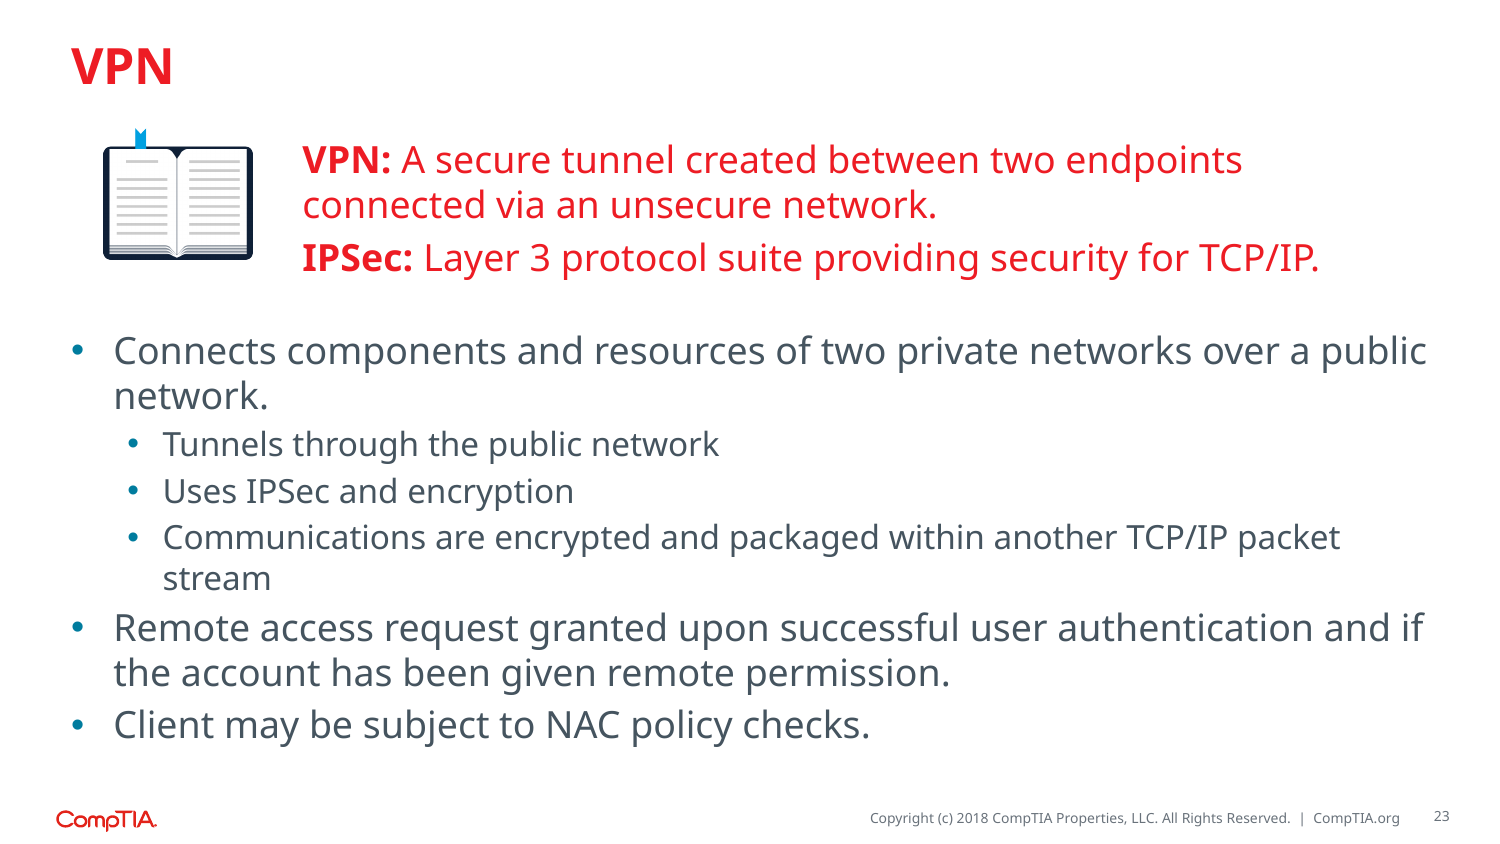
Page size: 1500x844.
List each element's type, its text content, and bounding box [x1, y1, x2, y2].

slide_number 23 [1407, 800, 1450, 835]
picture [103, 128, 253, 260]
list Connects components and resources of two private networks over a public network. Tunnels through the public network Uses IPSec and encryption Communications are encrypted and packaged within another TCP/IP packet stream Remote access request granted upon successful user authentication and if the account has been given remote permission. Client may be subject to NAC policy checks. [56, 319, 1444, 764]
title VPN [56, 12, 1444, 117]
list VPN: A secure tunnel created between two endpoints connected via an unsecure network. IPSec: Layer 3 protocol suite providing security for TCP/IP. [287, 128, 1445, 223]
